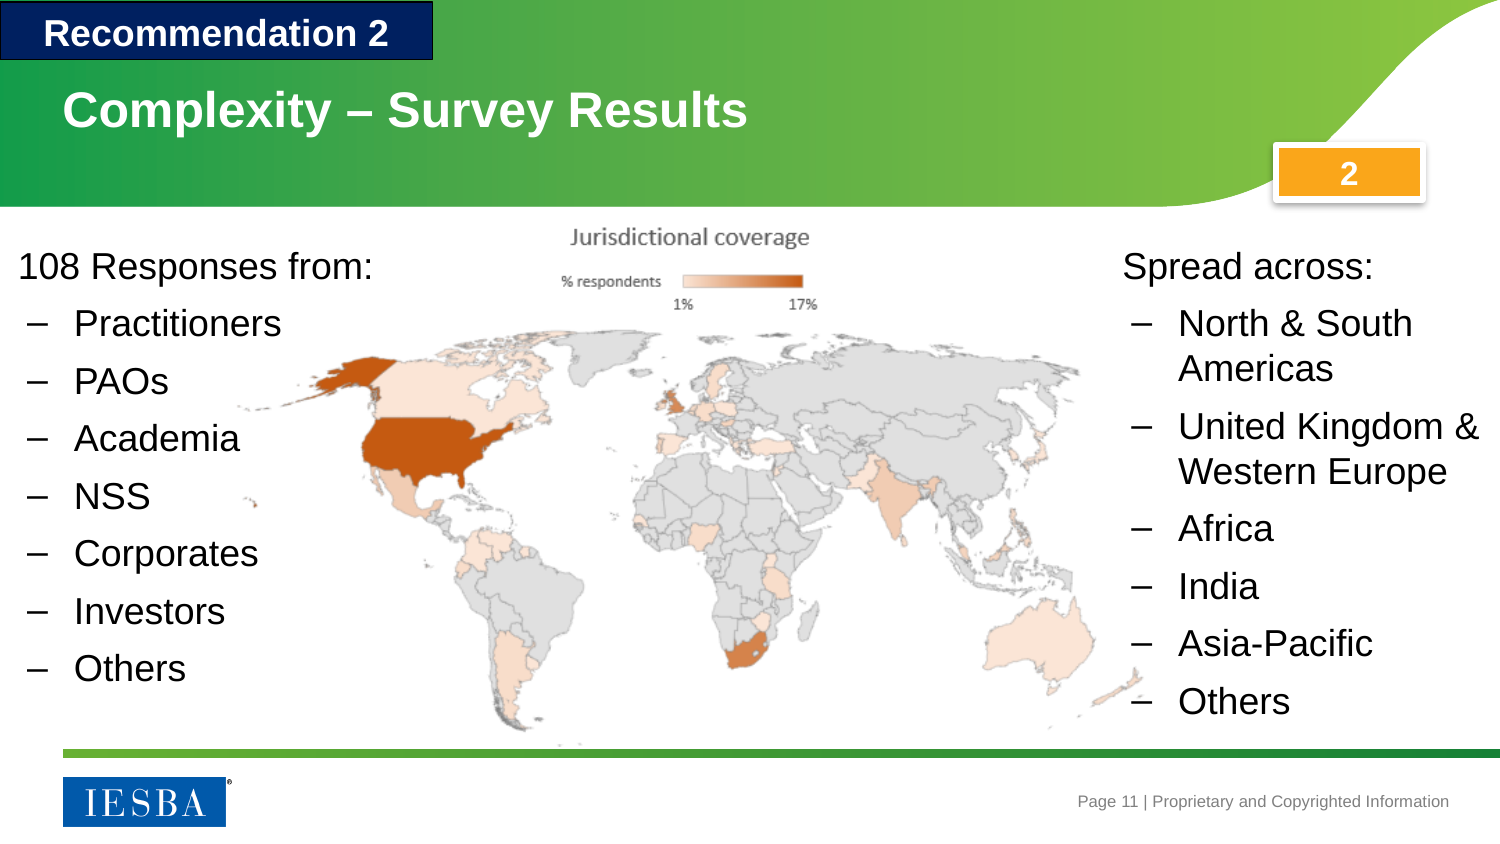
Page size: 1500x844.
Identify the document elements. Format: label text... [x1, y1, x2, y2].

text_box Spread across: North & South Americas United Kingdom & Western Europe Africa India Asia-Pacific Others [1167, 234, 1500, 730]
picture [63, 777, 232, 827]
picture [0, 0, 1500, 207]
picture [222, 221, 1163, 748]
title Complexity – Survey Results [62, 75, 1300, 141]
text_box 2 [1273, 142, 1426, 203]
text_box 108 Responses from: Practitioners PAOs Academia NSS Corporates Investors Others [2, 234, 217, 697]
text_box Recommendation 2 [0, 1, 433, 60]
